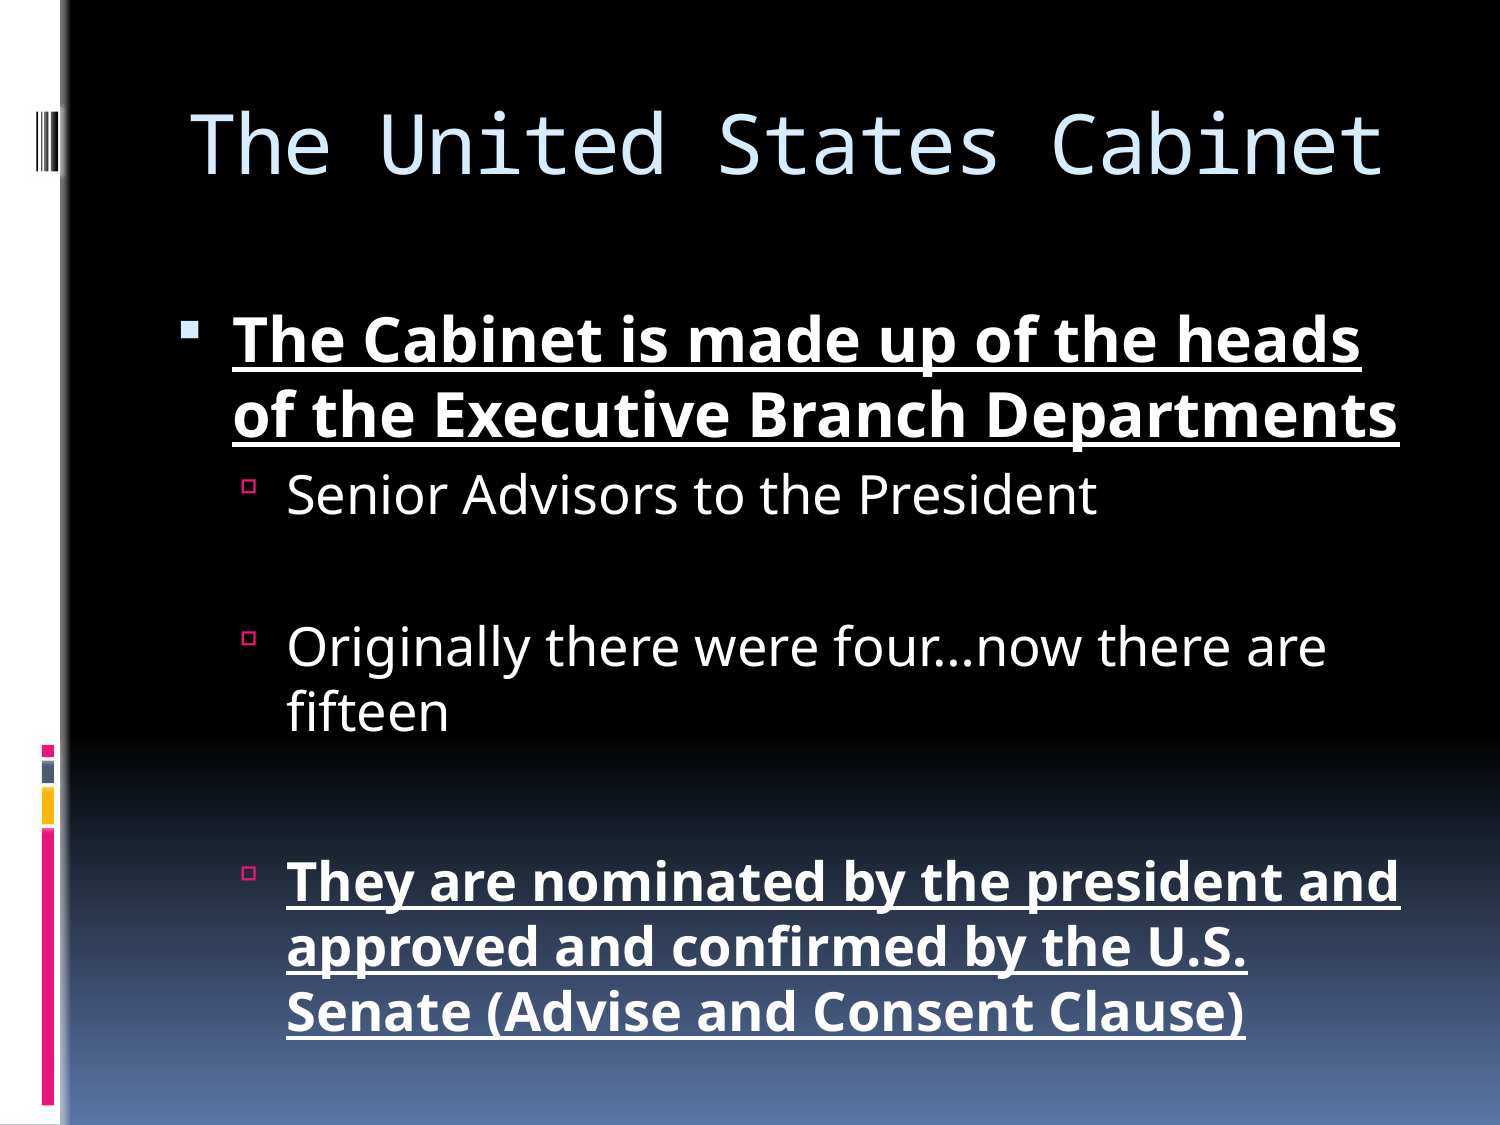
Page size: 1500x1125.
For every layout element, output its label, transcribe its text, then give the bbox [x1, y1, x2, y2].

title The United States Cabinet [150, 83, 1425, 234]
list The Cabinet is made up of the heads of the Executive Branch Departments Senior Advisors to the President Originally there were four…now there are fifteen They are nominated by the president and approved and confirmed by the U.S. Senate (Advise and Consent Clause) [150, 292, 1425, 1043]
